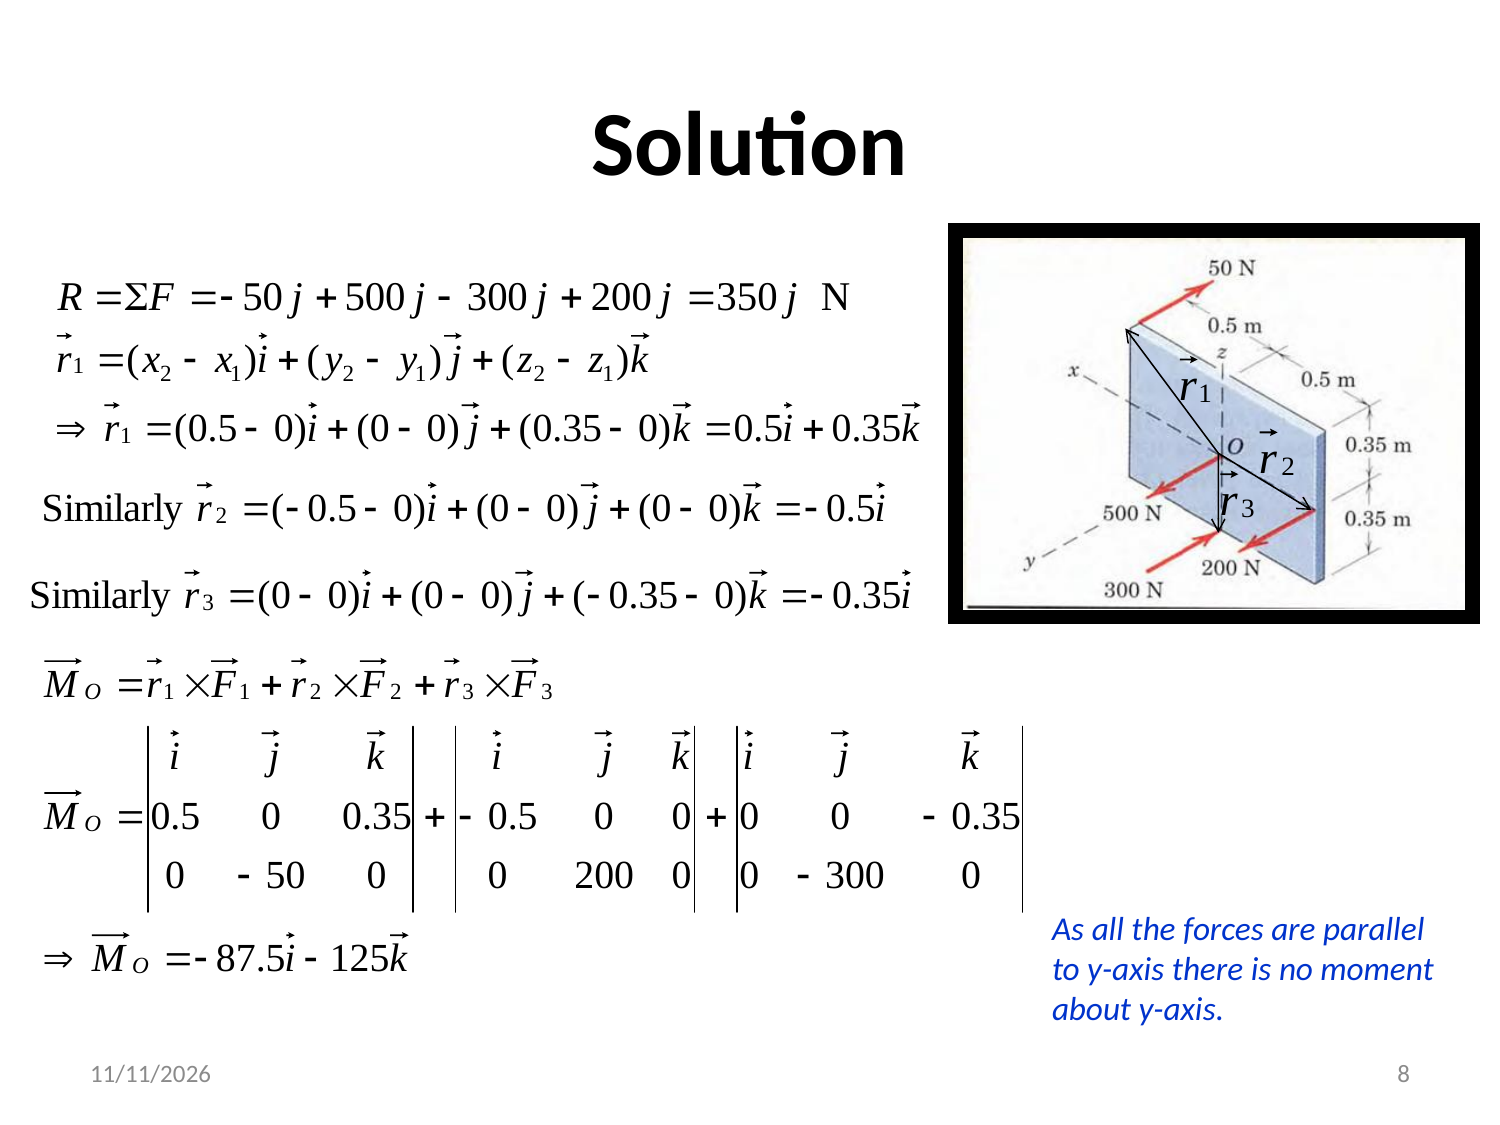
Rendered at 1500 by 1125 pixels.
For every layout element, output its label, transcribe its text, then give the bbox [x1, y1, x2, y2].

slide_number 8 [1074, 1042, 1425, 1103]
title Solution [75, 45, 1425, 233]
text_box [49, 324, 930, 458]
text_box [962, 237, 1466, 611]
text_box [24, 562, 921, 626]
text_box As all the forces are parallel to y-axis there is no moment about y-axis. [1037, 899, 1475, 1035]
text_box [37, 649, 1033, 982]
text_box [37, 474, 894, 539]
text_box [49, 262, 857, 328]
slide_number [75, 1042, 425, 1103]
